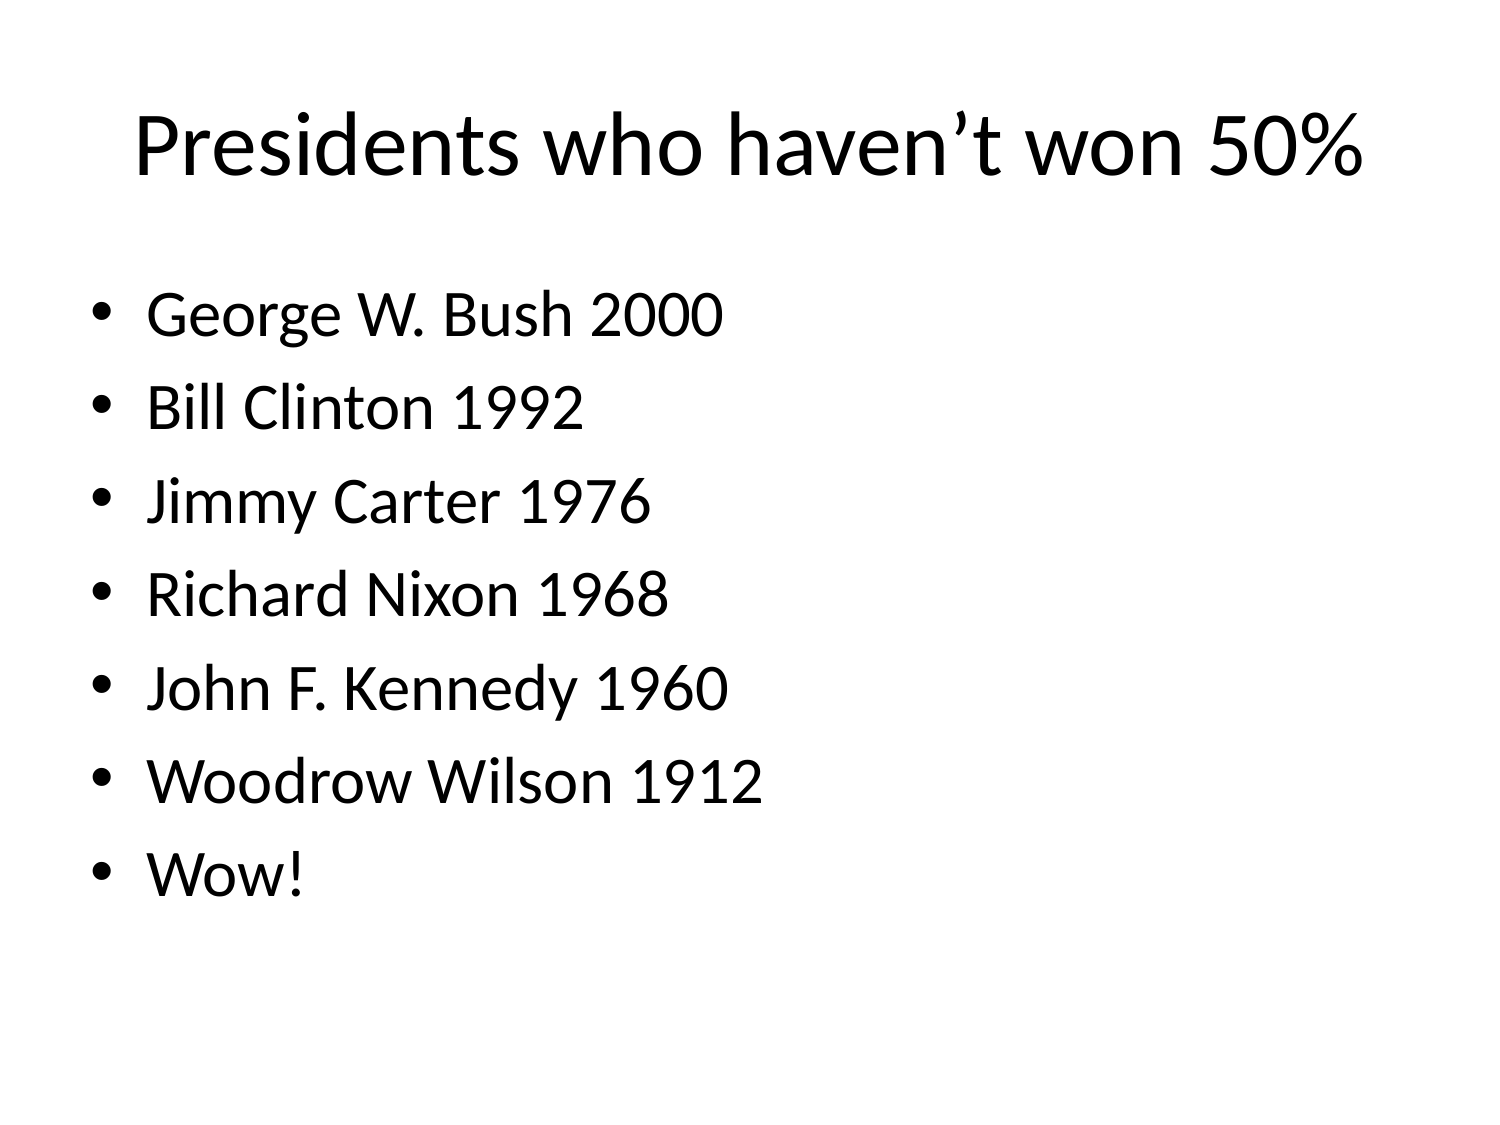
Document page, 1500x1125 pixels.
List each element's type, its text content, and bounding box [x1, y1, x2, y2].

title Presidents who haven’t won 50% [75, 45, 1425, 233]
list George W. Bush 2000 Bill Clinton 1992 Jimmy Carter 1976 Richard Nixon 1968 John F. Kennedy 1960 Woodrow Wilson 1912 Wow! [75, 262, 1425, 1005]
